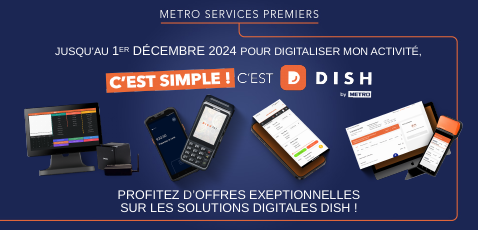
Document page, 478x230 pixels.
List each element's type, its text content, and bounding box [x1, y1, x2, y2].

picture [0, 59, 478, 230]
title JUSQU’AU 1ER DÉCEMBRE 2024 POUR DIGITALISER MON ACTIVITÉ, [0, 37, 478, 67]
subtitle PROFITEZ D’OFFRES EXEPTIONNELLES SUR LES SOLUTIONS DIGITALES DISH ! [59, 186, 419, 224]
picture [0, 0, 478, 37]
